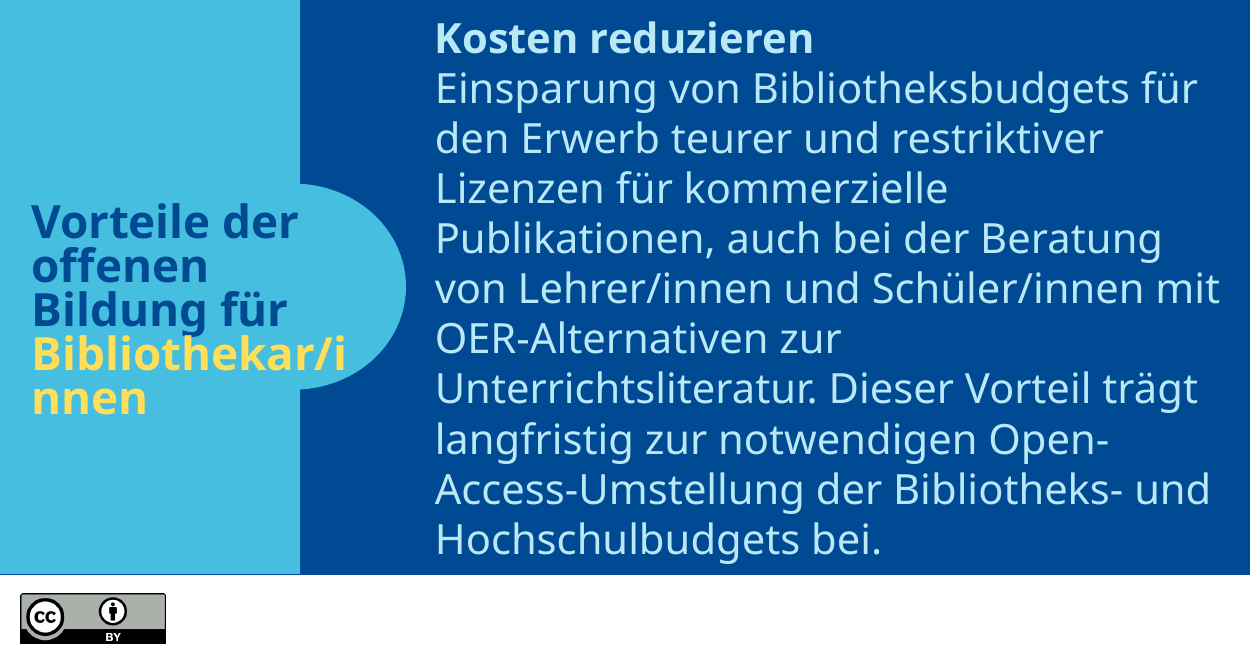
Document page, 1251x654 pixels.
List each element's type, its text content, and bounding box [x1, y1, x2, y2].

text_box [0, 582, 1250, 654]
text_box [361, 204, 407, 370]
text_box [252, 183, 336, 191]
text_box Kosten reduzieren Einsparung von Bibliotheksbudgets für den Erwerb teurer und restriktiver Lizenzen für kommerzielle Publikationen, auch bei der Beratung von Lehrer/innen und Schüler/innen mit OER-Alternativen zur Unterrichtsliteratur. Dieser Vorteil trägt langfristig zur notwendigen Open-Access-Umstellung der Bibliotheks- und Hochschulbudgets bei. [422, 0, 1242, 574]
text_box [0, 0, 301, 574]
picture [20, 592, 166, 645]
text_box Vorteile der offenen Bildung für Bibliothekar/innen [19, 191, 361, 436]
